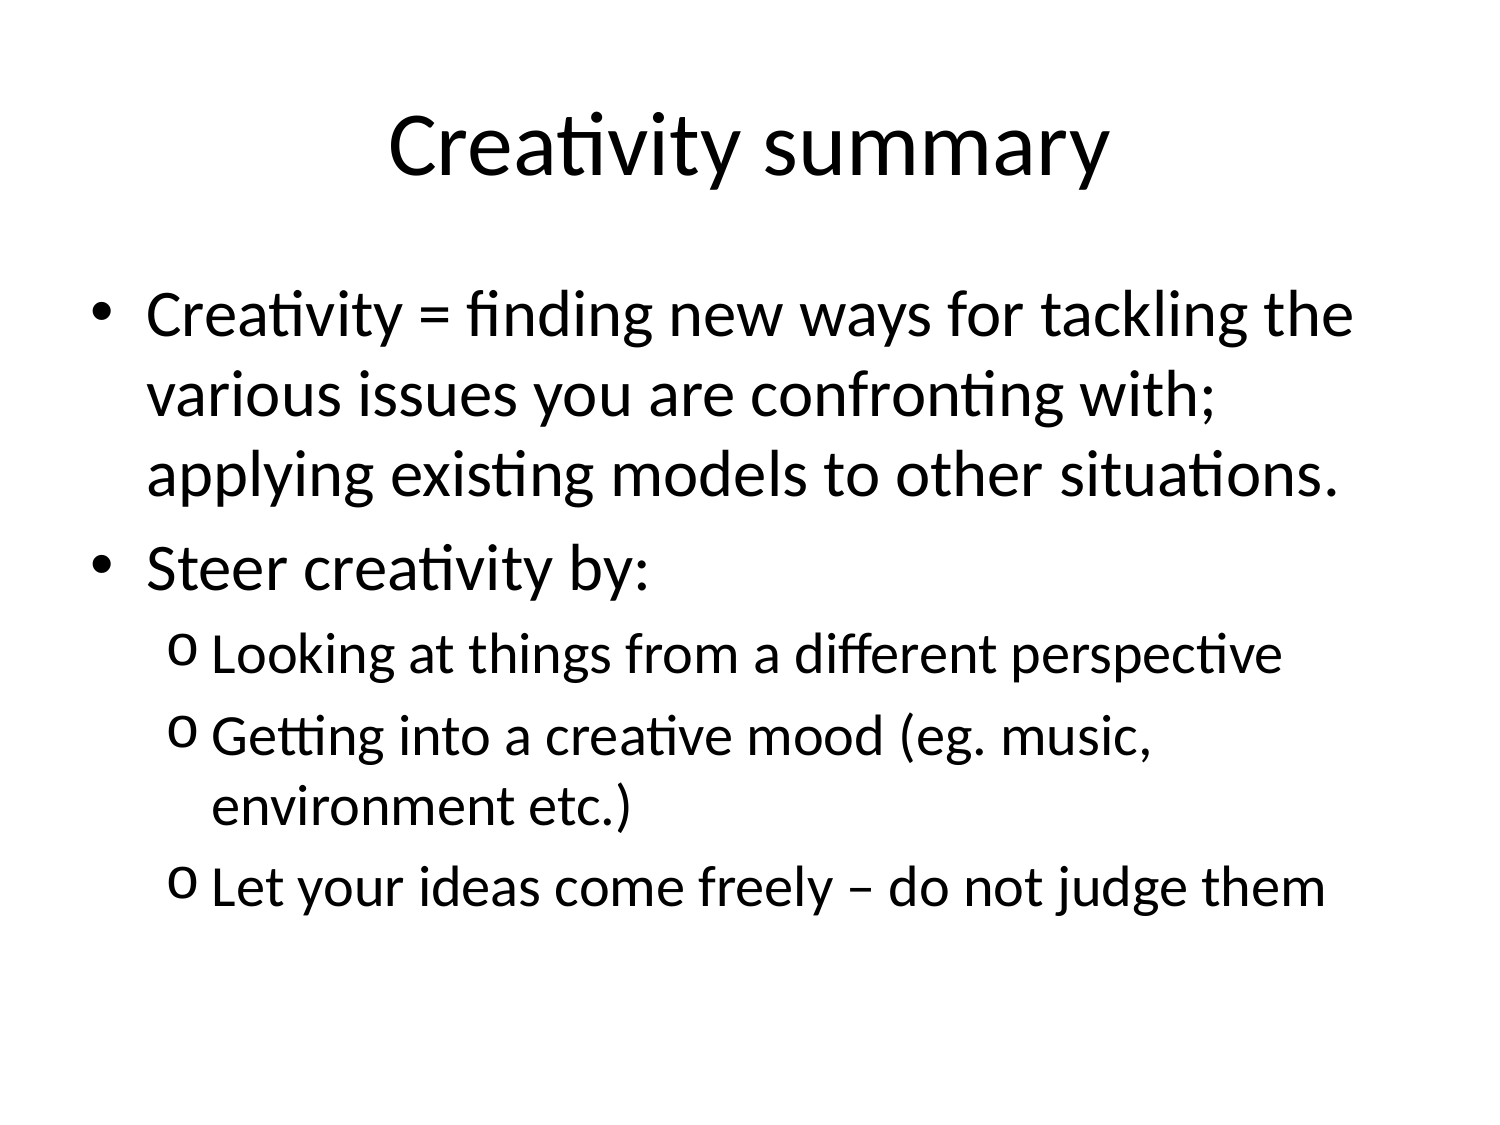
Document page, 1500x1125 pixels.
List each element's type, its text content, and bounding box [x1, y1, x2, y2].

title Creativity summary [75, 45, 1425, 233]
list Creativity = finding new ways for tackling the various issues you are confronting with; applying existing models to other situations. Steer creativity by: Looking at things from a different perspective Getting into a creative mood (eg. music, environment etc.) Let your ideas come freely – do not judge them [75, 262, 1425, 1005]
